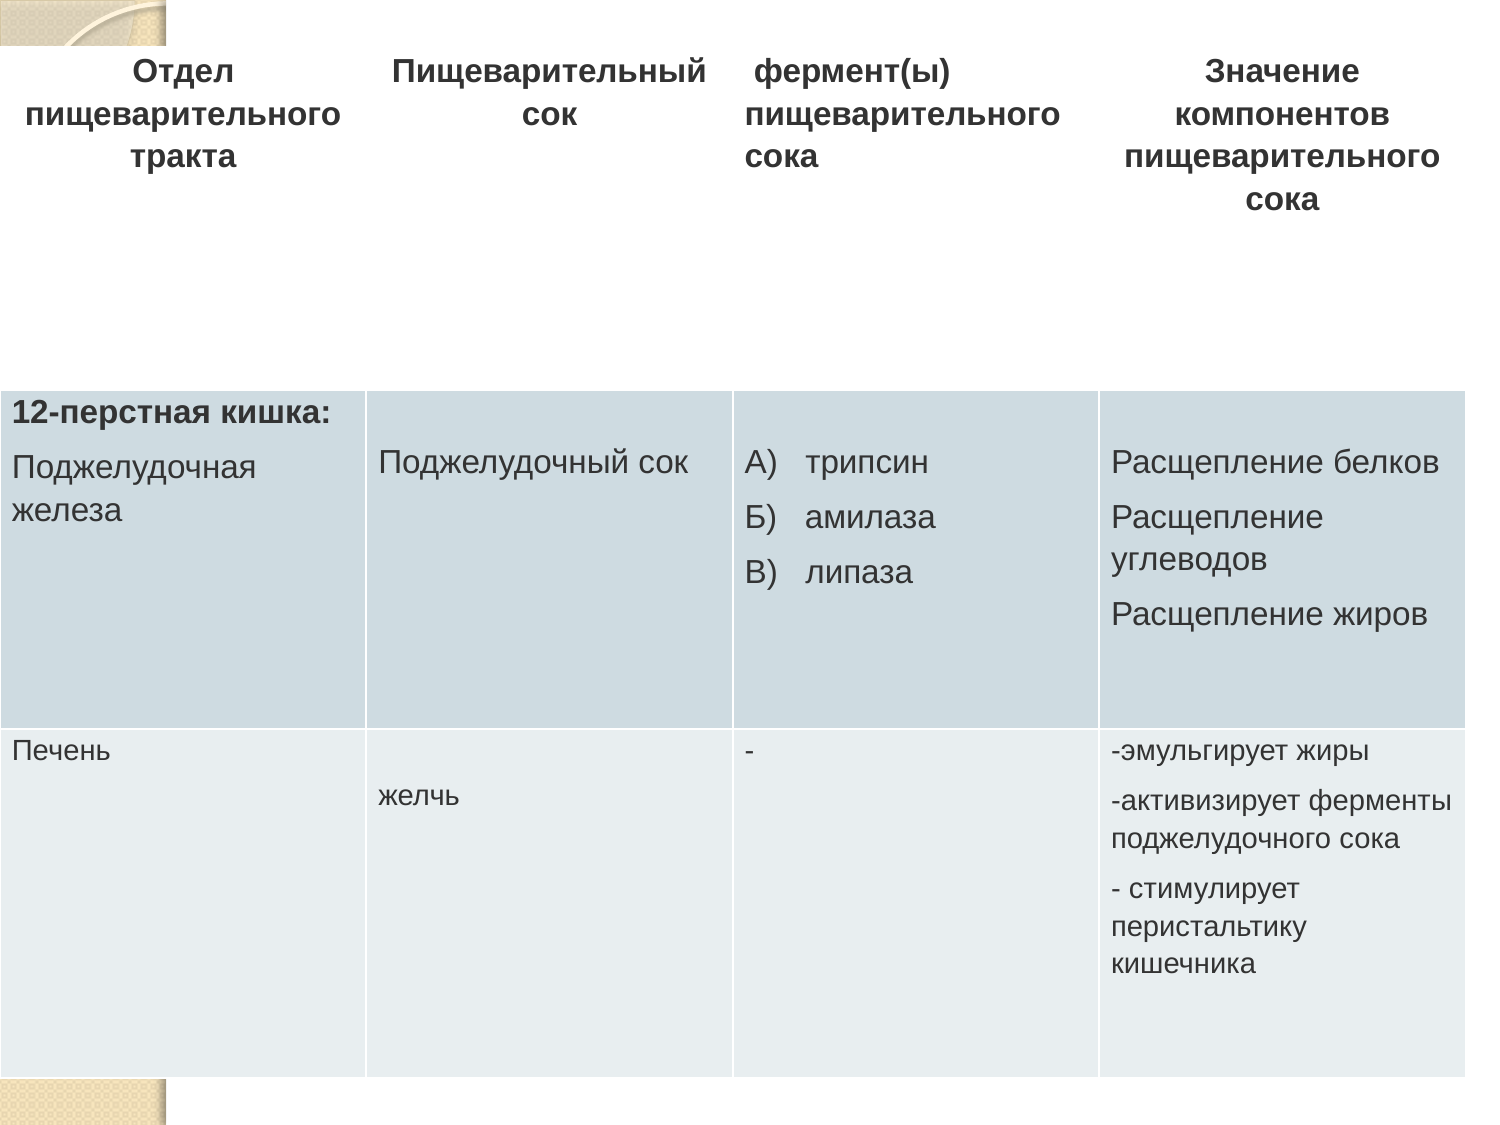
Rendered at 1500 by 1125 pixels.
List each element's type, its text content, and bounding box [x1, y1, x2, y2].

table_cell - [734, 730, 1098, 1077]
table_cell Поджелудочный сок [367, 391, 732, 728]
table_header Отдел пищеварительного тракта [1, 48, 365, 385]
table_cell А) трипсин Б) амилаза В) липаза [734, 391, 1098, 728]
table_header Значение компонентов пищеварительного сока [1100, 48, 1465, 385]
table_cell желчь [367, 730, 732, 1077]
table_cell 12-перстная кишка: Поджелудочная железа [1, 391, 365, 728]
table_cell Печень [1, 730, 365, 1077]
table_cell -эмульгирует жиры -активизирует ферменты поджелудочного сока - стимулирует перистальтику кишечника [1100, 730, 1465, 1077]
table_header Пищеварительный сок [367, 48, 732, 385]
table_header фермент(ы) пищеварительного сока [734, 48, 1098, 385]
table_cell Расщепление белков Расщепление углеводов Расщепление жиров [1100, 391, 1465, 728]
